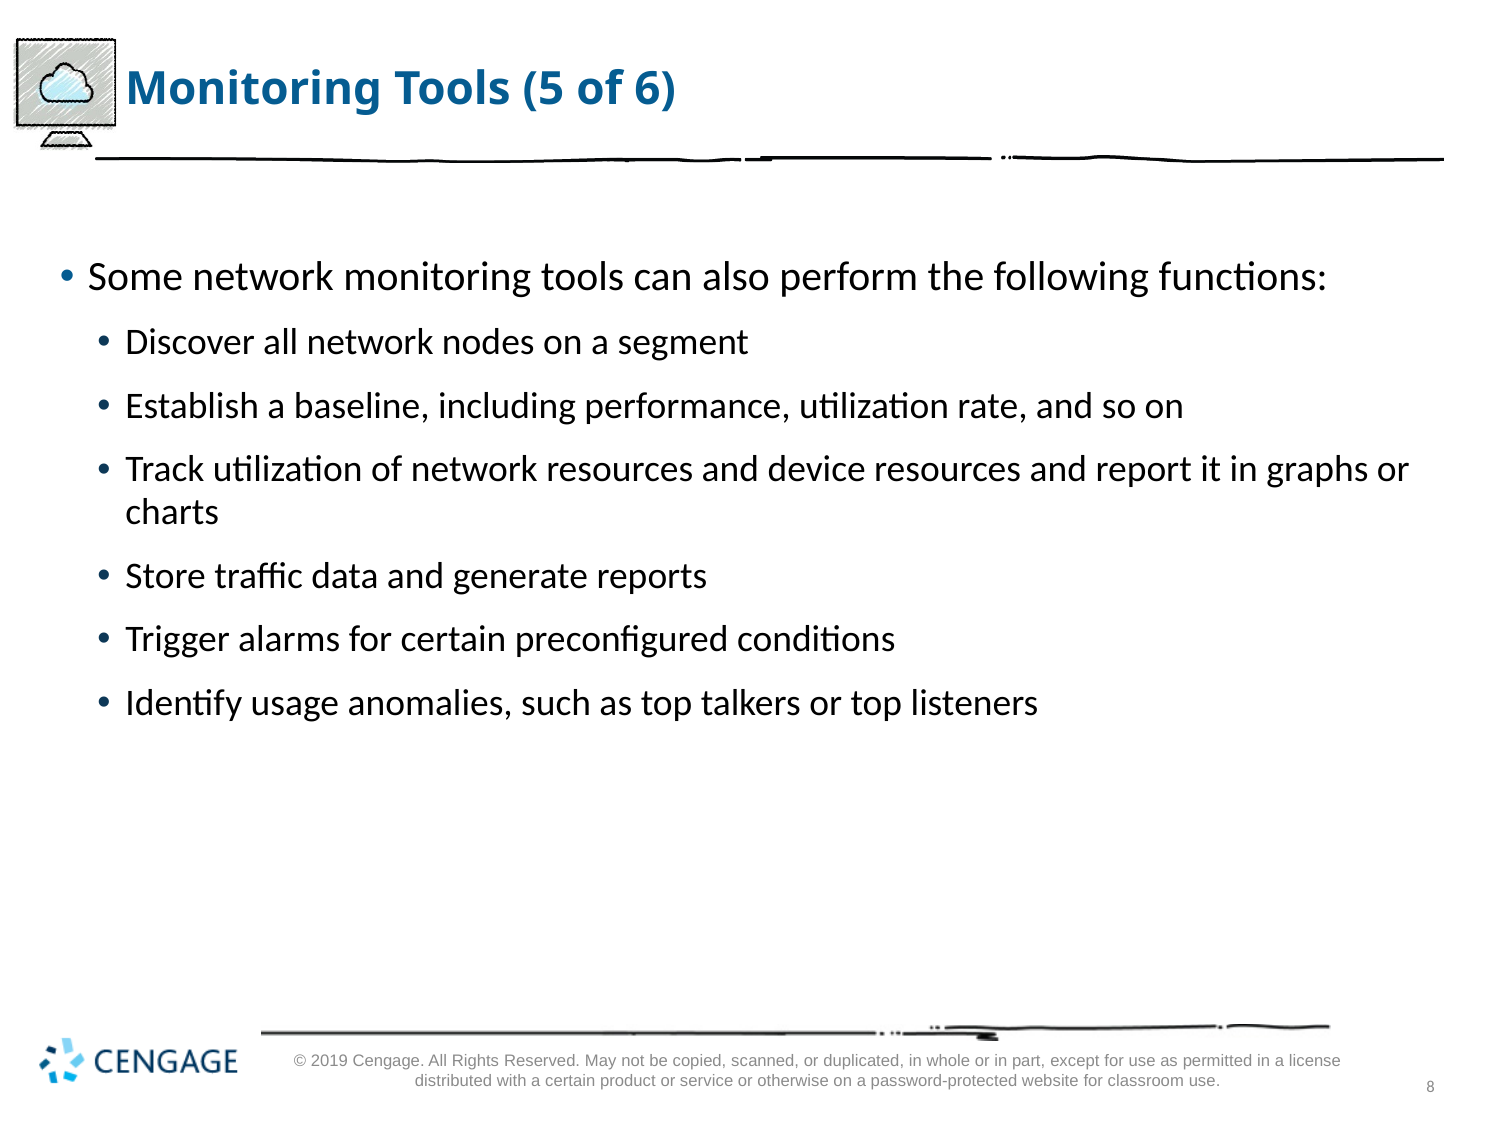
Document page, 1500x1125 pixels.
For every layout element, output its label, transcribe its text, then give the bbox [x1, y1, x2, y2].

picture [261, 1024, 1331, 1041]
list Some network monitoring tools can also perform the following functions: Discover all network nodes on a segment Establish a baseline, including performance, utilization rate, and so on Track utilization of network resources and device resources and report it in graphs or charts Store traffic data and generate reports Trigger alarms for certain preconfigured conditions Identify usage anomalies, such as top talkers or top listeners [59, 252, 1441, 729]
picture [19, 1024, 250, 1096]
footer © 2019 Cengage. All Rights Reserved. May not be copied, scanned, or duplicated, in whole or in part, except for use as permitted in a license distributed with a certain product or service or otherwise on a password-protected website for classroom use. [262, 1050, 1375, 1091]
title Monitoring Tools (5 of 6) [125, 66, 1442, 116]
picture [95, 155, 1444, 163]
picture [13, 36, 117, 151]
